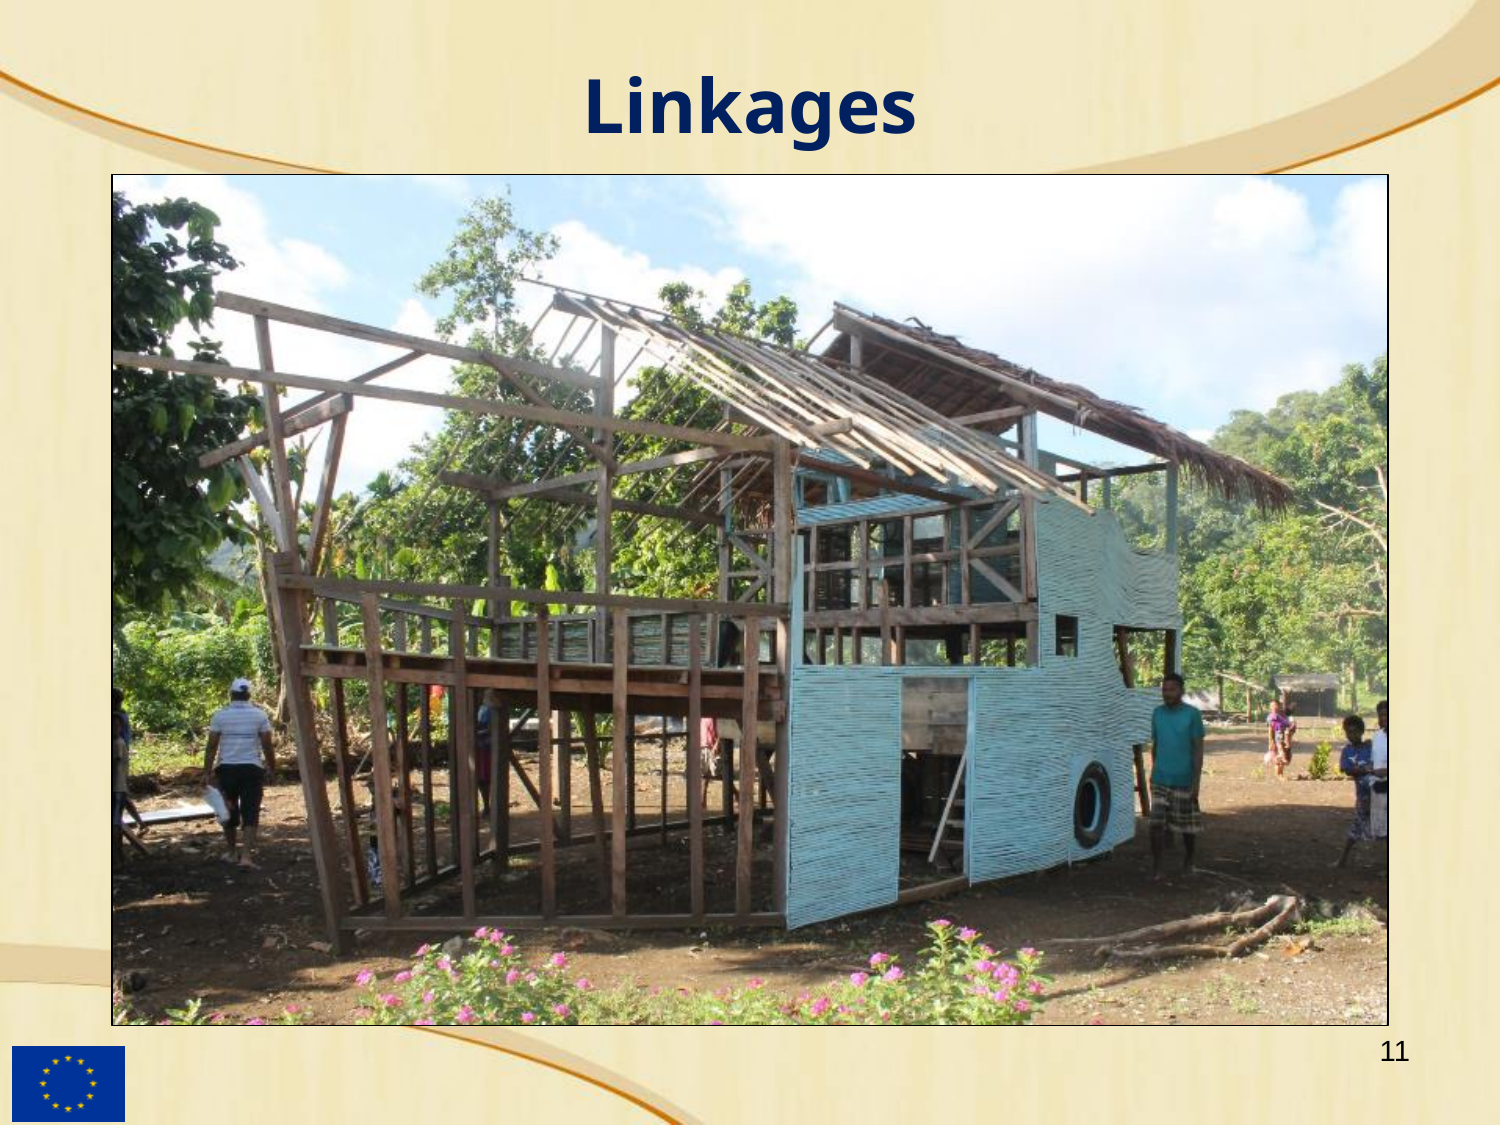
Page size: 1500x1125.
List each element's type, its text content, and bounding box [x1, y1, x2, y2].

slide_number 11 [1074, 1024, 1426, 1103]
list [12, 1046, 126, 1123]
title Linkages [74, 44, 1426, 163]
picture [0, 0, 1500, 1125]
